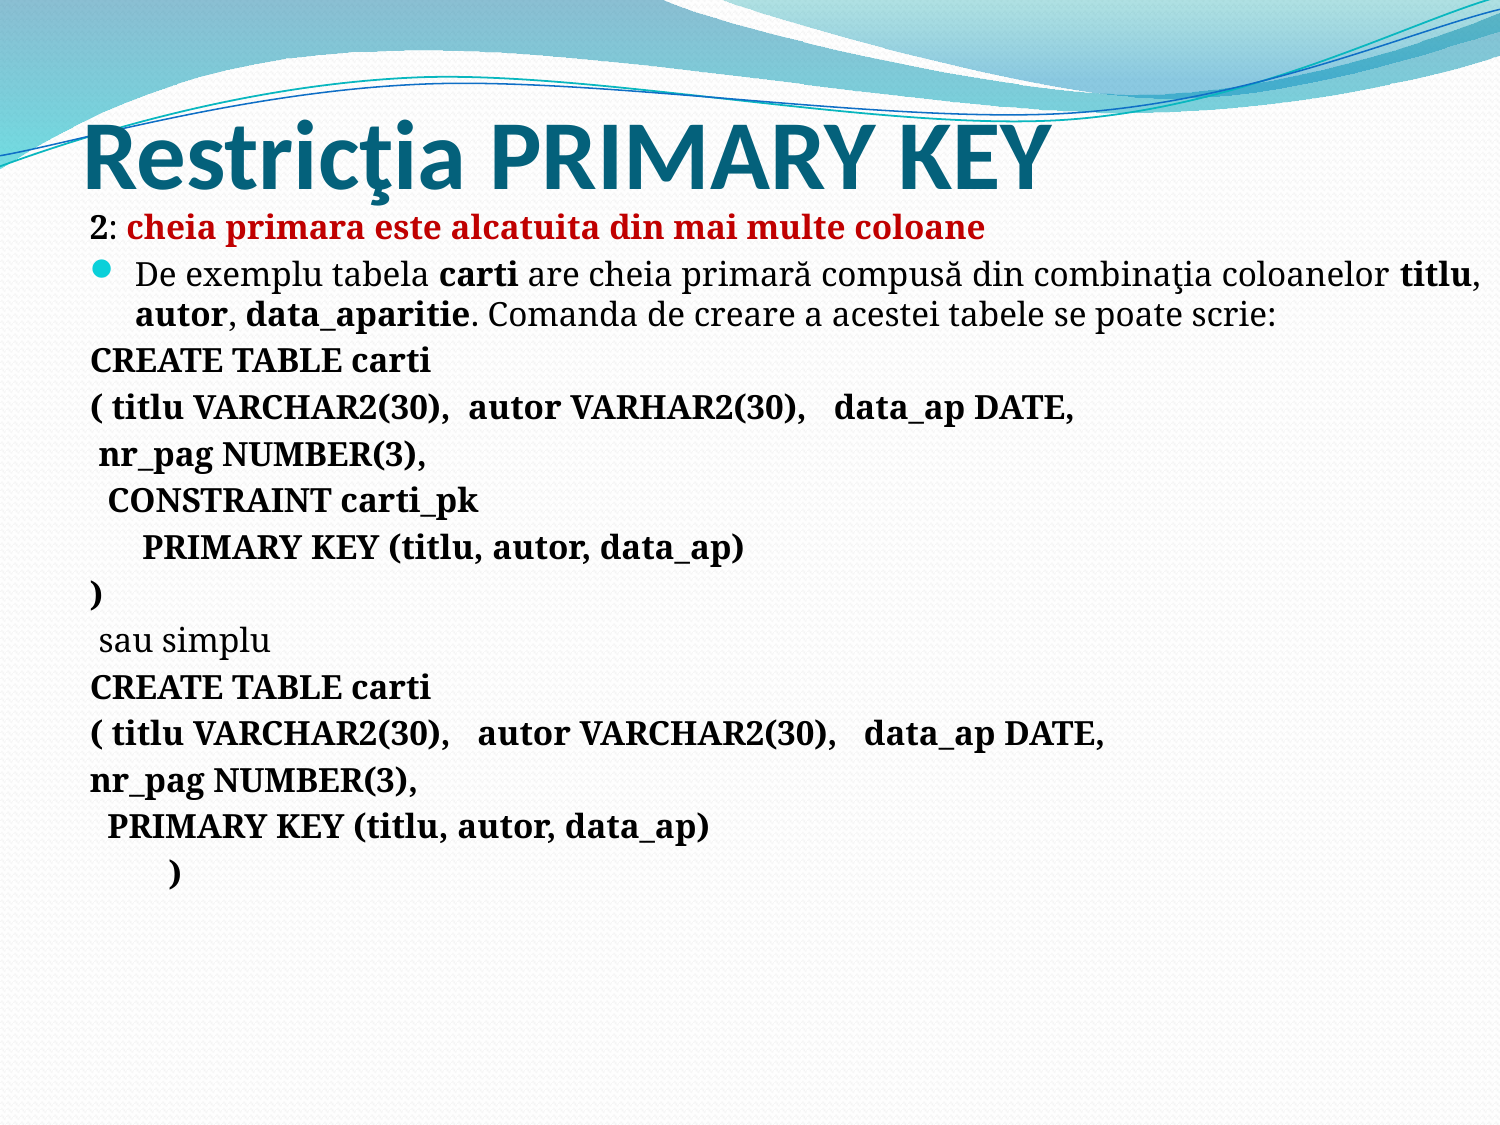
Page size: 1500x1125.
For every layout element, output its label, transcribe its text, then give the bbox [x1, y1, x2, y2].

title Restricţia PRIMARY KEY [82, 82, 1432, 199]
list 2: cheia primara este alcatuita din mai multe coloane De exemplu tabela carti are cheia primară compusă din combinaţia coloanelor titlu, autor, data_aparitie. Comanda de creare a acestei tabele se poate scrie: CREATE TABLE carti ( titlu VARCHAR2(30), autor VARHAR2(30), data_ap DATE, nr_pag NUMBER(3), CONSTRAINT carti_pk PRIMARY KEY (titlu, autor, data_ap) ) sau simplu CREATE TABLE carti ( titlu VARCHAR2(30), autor VARCHAR2(30), data_ap DATE, nr_pag NUMBER(3), PRIMARY KEY (titlu, autor, data_ap) ) [75, 199, 1500, 1038]
